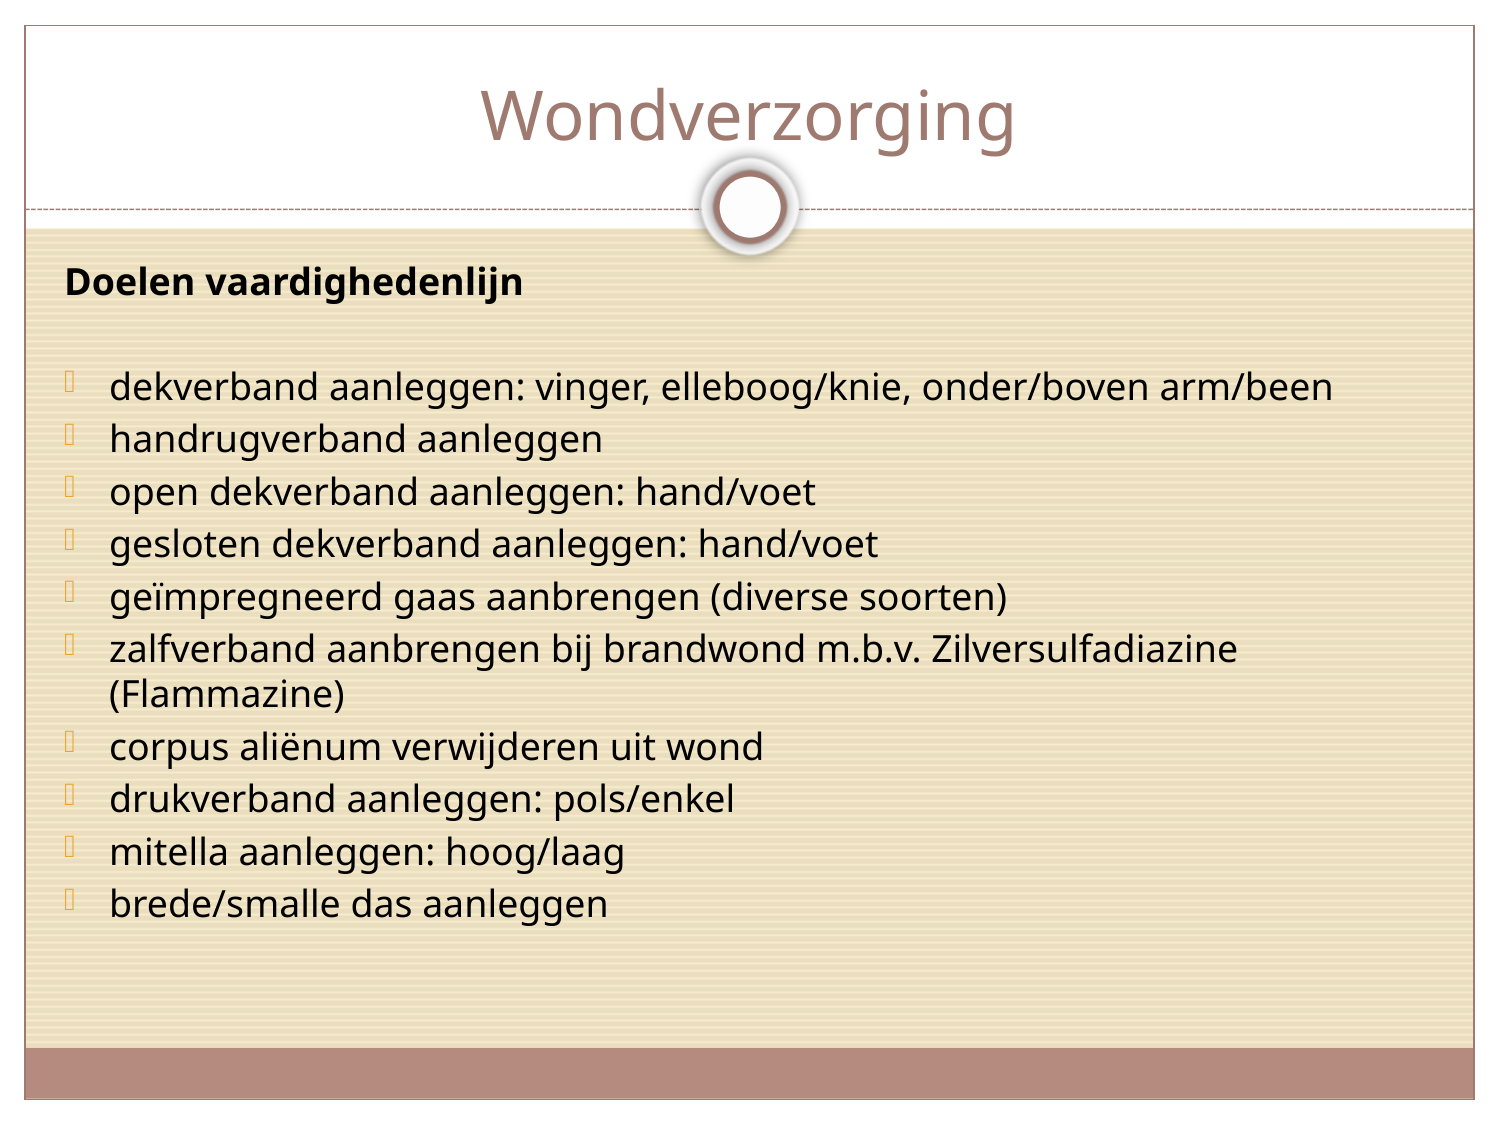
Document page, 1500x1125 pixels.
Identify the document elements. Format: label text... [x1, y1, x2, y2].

list Doelen vaardighedenlijn dekverband aanleggen: vinger, elleboog/knie, onder/boven arm/been handrugverband aanleggen open dekverband aanleggen: hand/voet gesloten dekverband aanleggen: hand/voet geïmpregneerd gaas aanbrengen (diverse soorten) zalfverband aanbrengen bij brandwond m.b.v. Zilversulfadiazine (Flammazine) corpus aliënum verwijderen uit wond drukverband aanleggen: pols/enkel mitella aanleggen: hoog/laag brede/smalle das aanleggen [49, 250, 1445, 1001]
title Wondverzorging [49, 37, 1450, 162]
